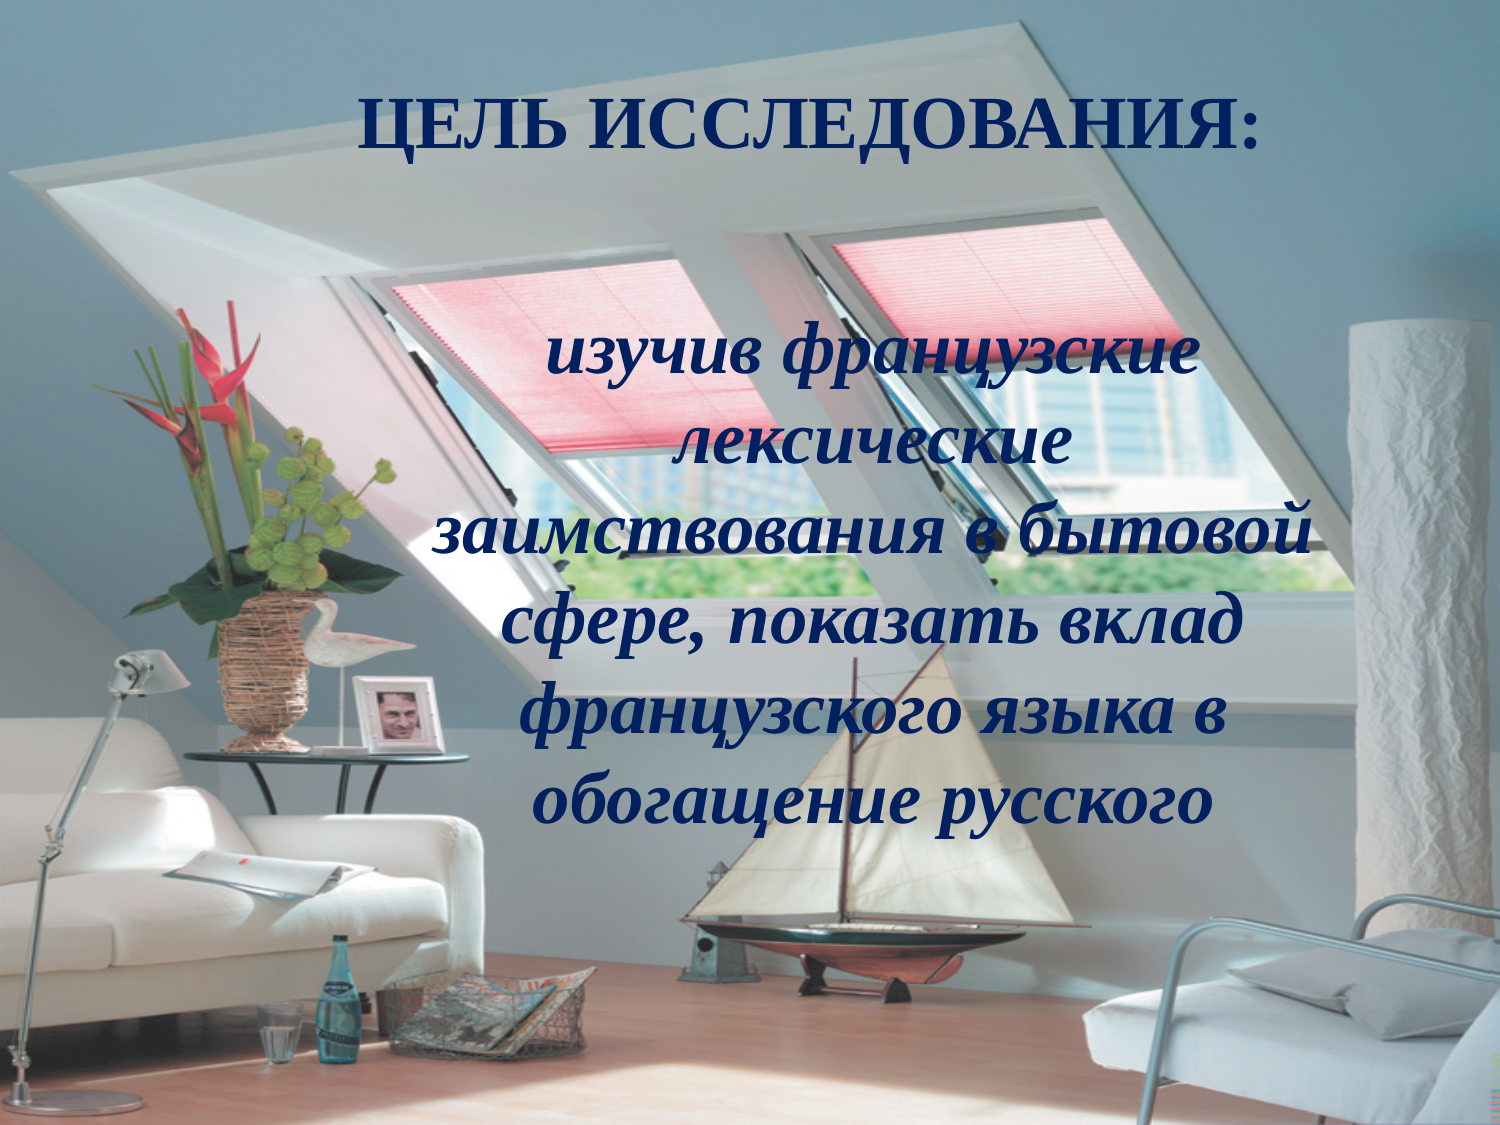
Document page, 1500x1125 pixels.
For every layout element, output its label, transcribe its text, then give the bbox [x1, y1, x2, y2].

text_box изучив французские лексические заимствования в бытовой сфере, показать вклад французского языка в обогащение русского [395, 290, 1353, 891]
text_box ОСВОЕНИЕ РУССКИМ ЯЗЫКОМ французских ТЕРМИНов [0, 0, 1500, 1125]
text_box ЦЕЛЬ ИССЛЕДОВАНИЯ: [342, 66, 1406, 172]
